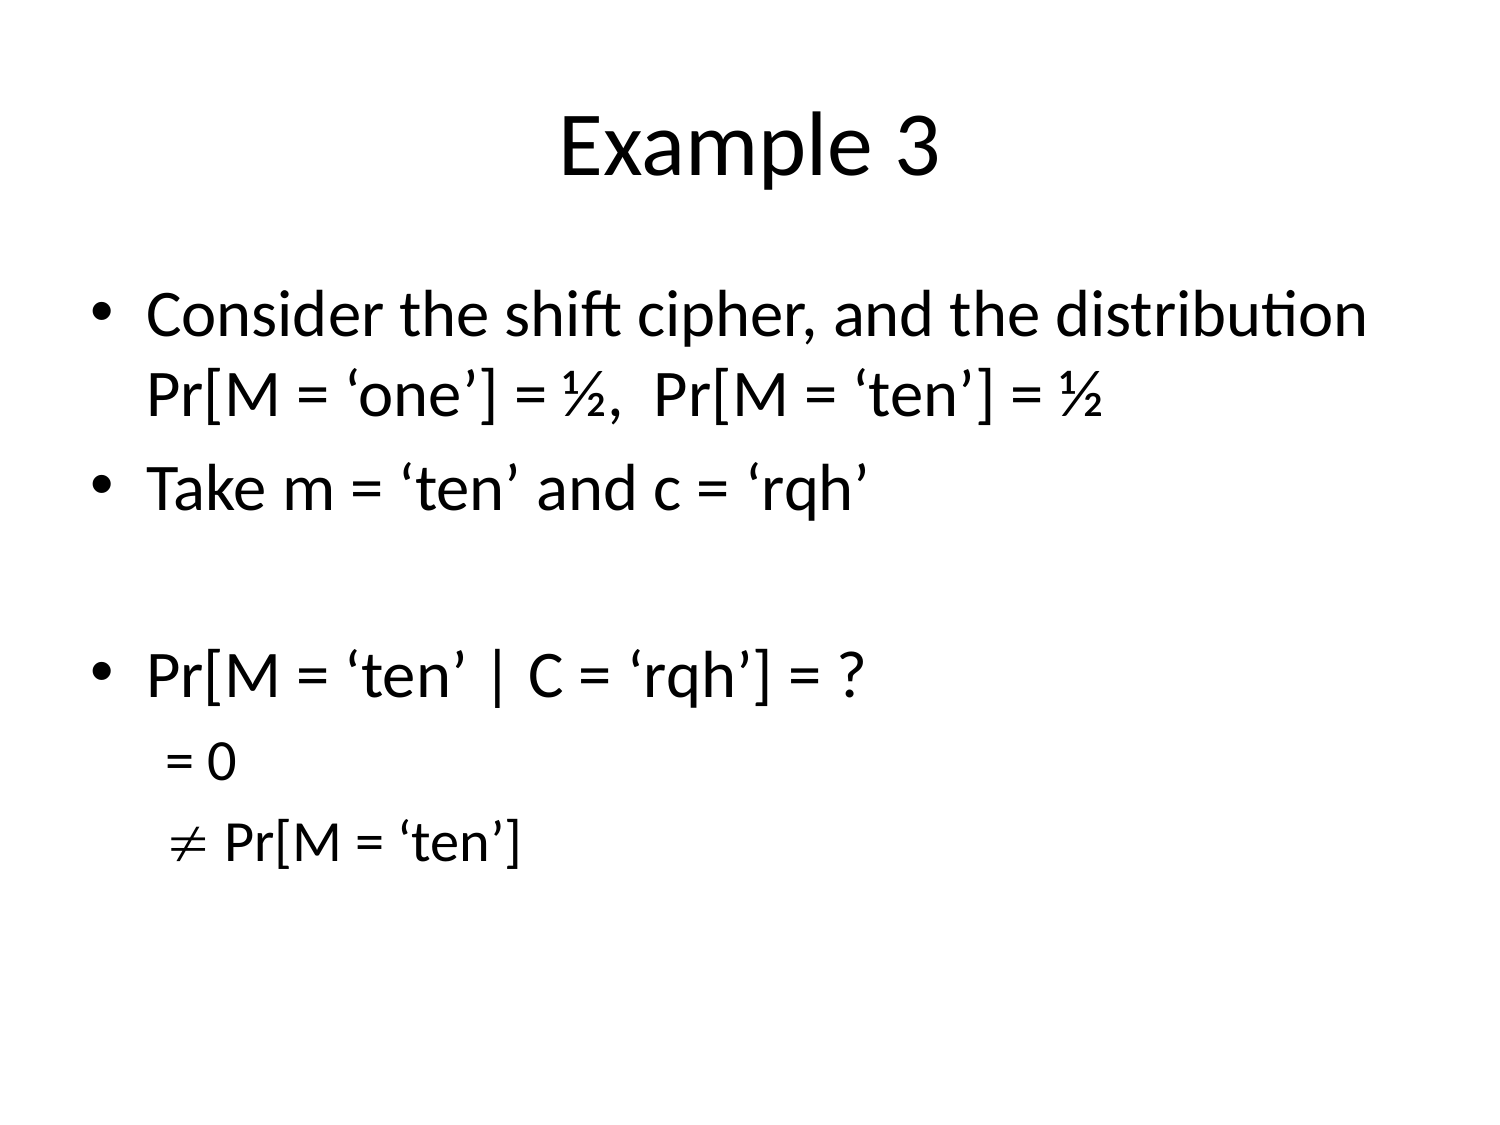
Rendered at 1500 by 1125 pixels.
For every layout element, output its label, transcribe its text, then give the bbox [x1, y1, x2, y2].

list Consider the shift cipher, and the distribution Pr[M = ‘one’] = ½, Pr[M = ‘ten’] = ½ Take m = ‘ten’ and c = ‘rqh’ Pr[M = ‘ten’ | C = ‘rqh’] = ? = 0  Pr[M = ‘ten’] [75, 262, 1425, 1005]
title Example 3 [75, 45, 1425, 233]
